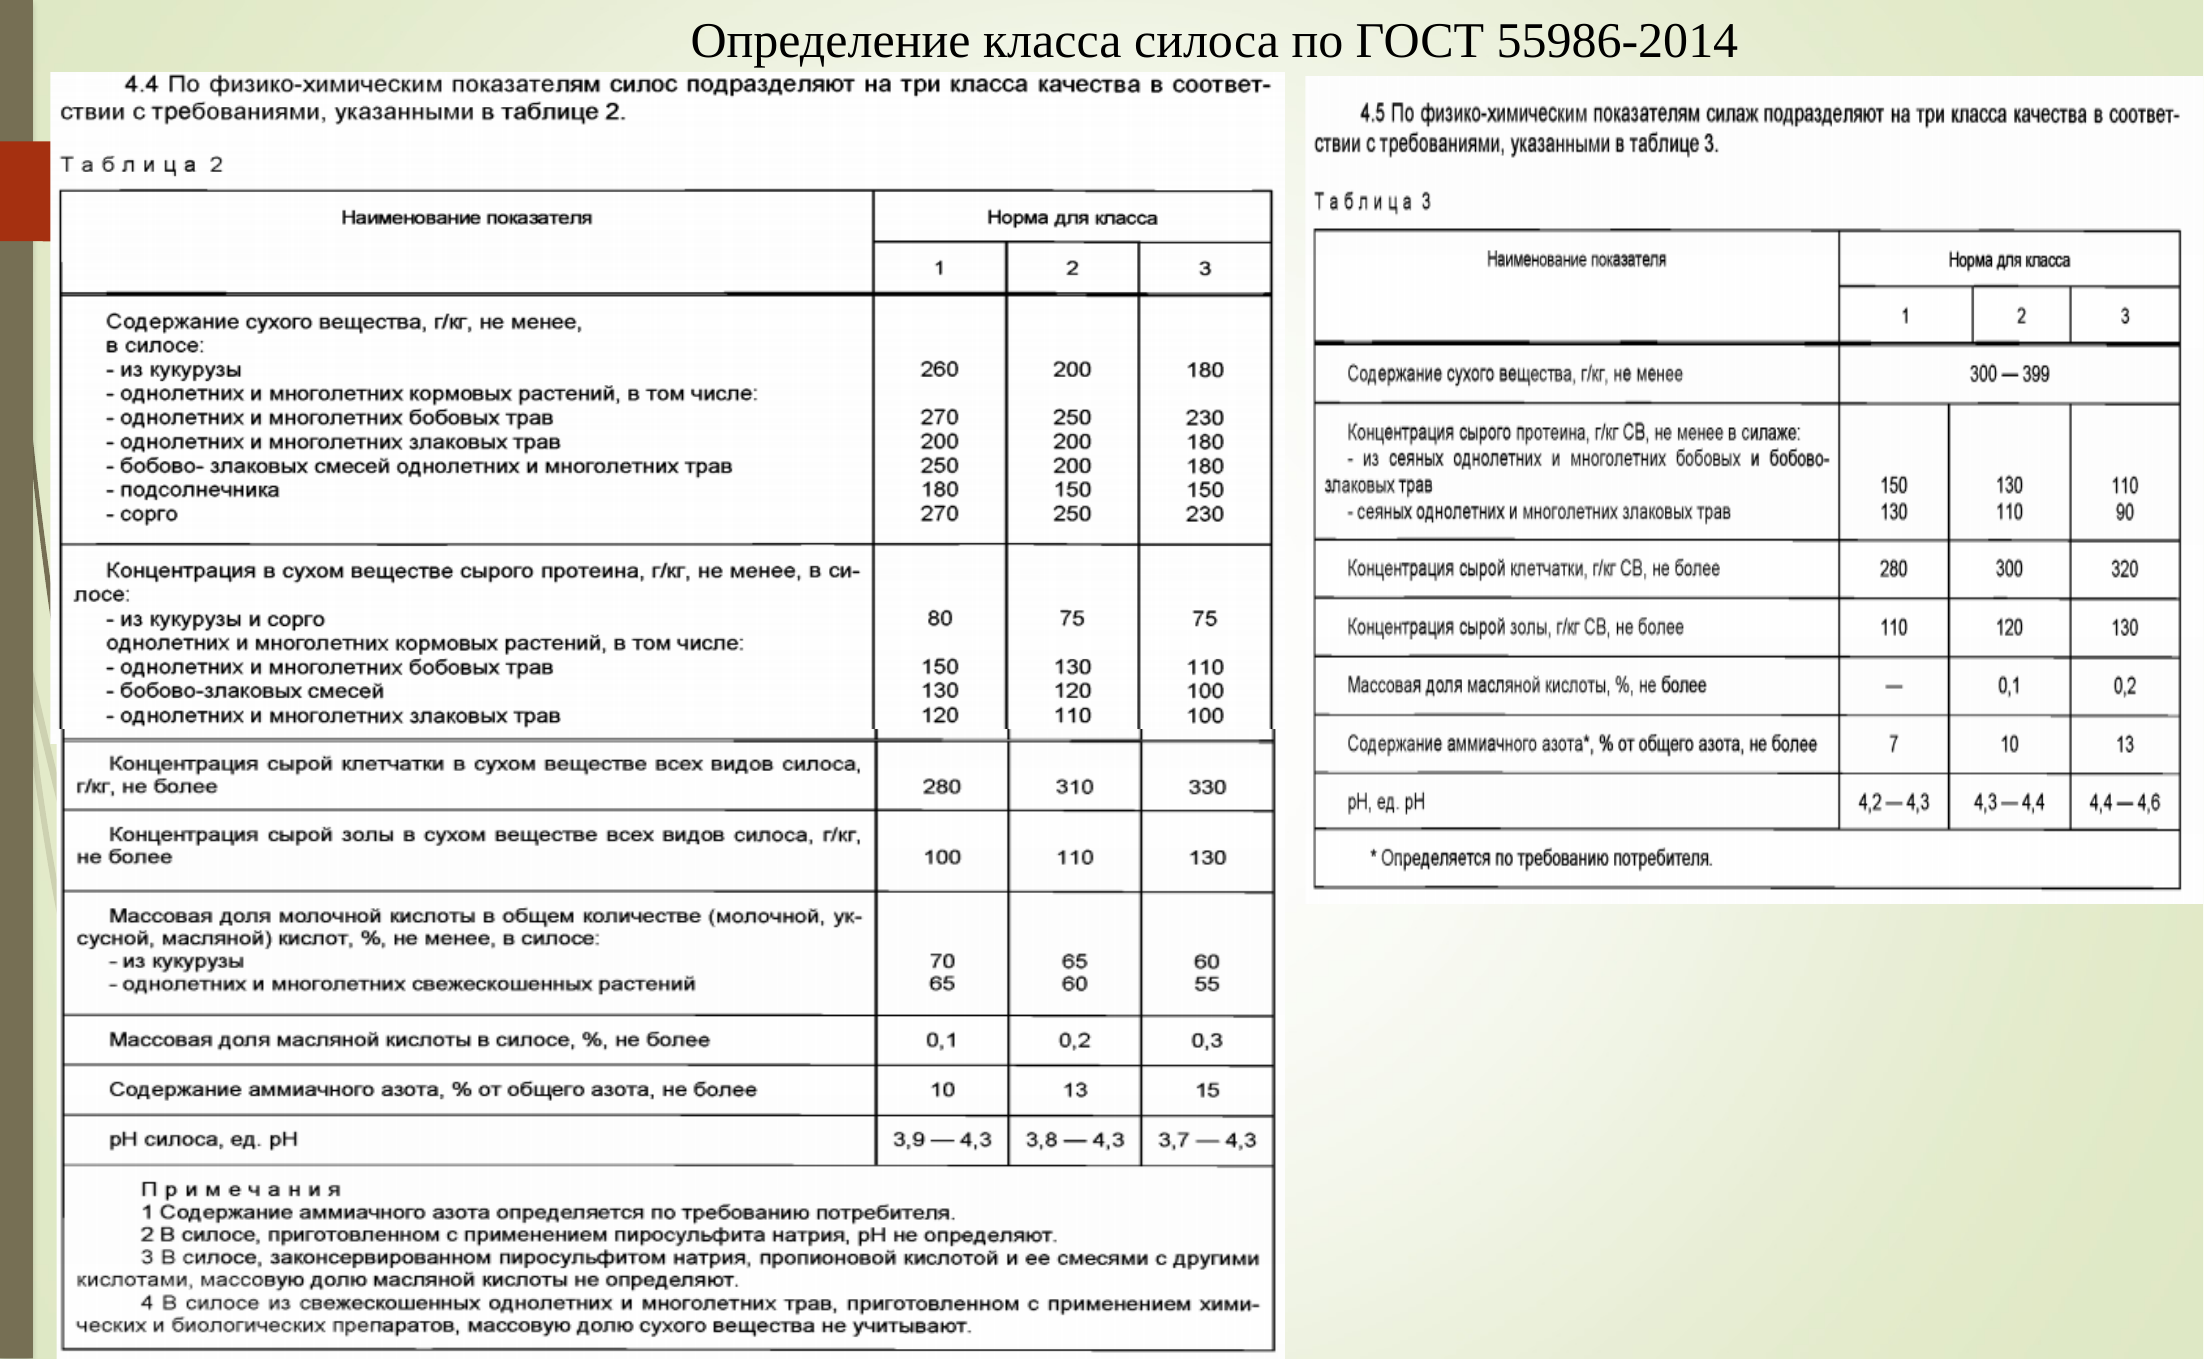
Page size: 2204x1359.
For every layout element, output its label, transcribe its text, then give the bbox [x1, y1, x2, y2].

text_box Определение класса силоса по ГОСТ 55986-2014 [675, 0, 1754, 75]
picture [33, 0, 2204, 1359]
